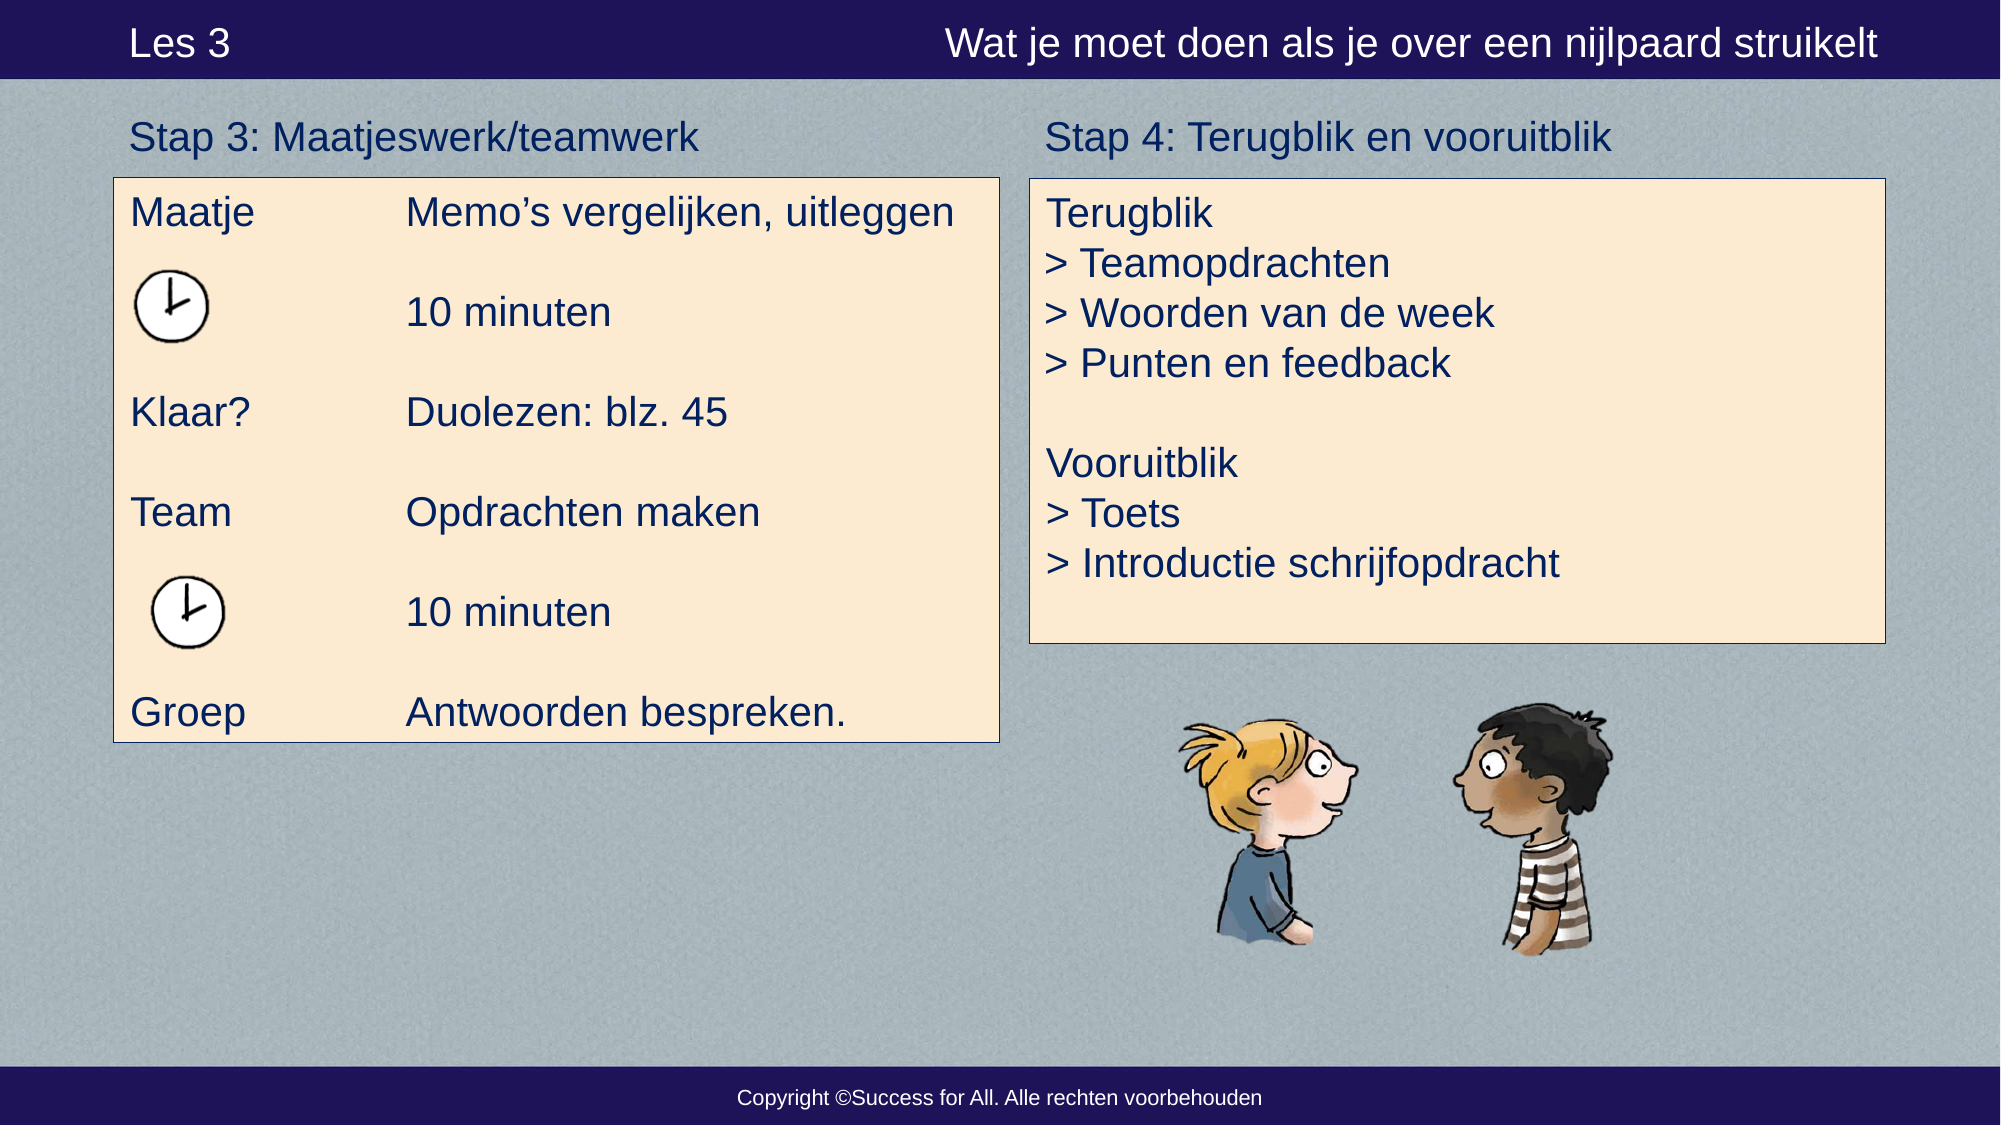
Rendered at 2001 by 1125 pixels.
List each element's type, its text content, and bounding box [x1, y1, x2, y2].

text_box Terugblik > Teamopdrachten > Woorden van de week > Punten en feedback Vooruitblik > Toets > Introductie schrijfopdracht [1029, 178, 1886, 644]
text_box Stap 4: Terugblik en vooruitblik [1029, 101, 1822, 167]
text_box Copyright ©Success for All. Alle rechten voorbehouden [0, 1076, 2000, 1125]
text_box Stap 3: Maatjeswerk/teamwerk [114, 102, 907, 168]
picture [0, 0, 2001, 1125]
text_box Maatje Memo’s vergelijken, uitleggen 10 minuten Klaar? Duolezen: blz. 45 Team Opdrachten maken 10 minuten Groep Antwoorden bespreken. [113, 177, 1000, 743]
text_box Les 3 [114, 8, 354, 73]
text_box Wat je moet doen als je over een nijlpaard struikelt [929, 8, 1925, 73]
